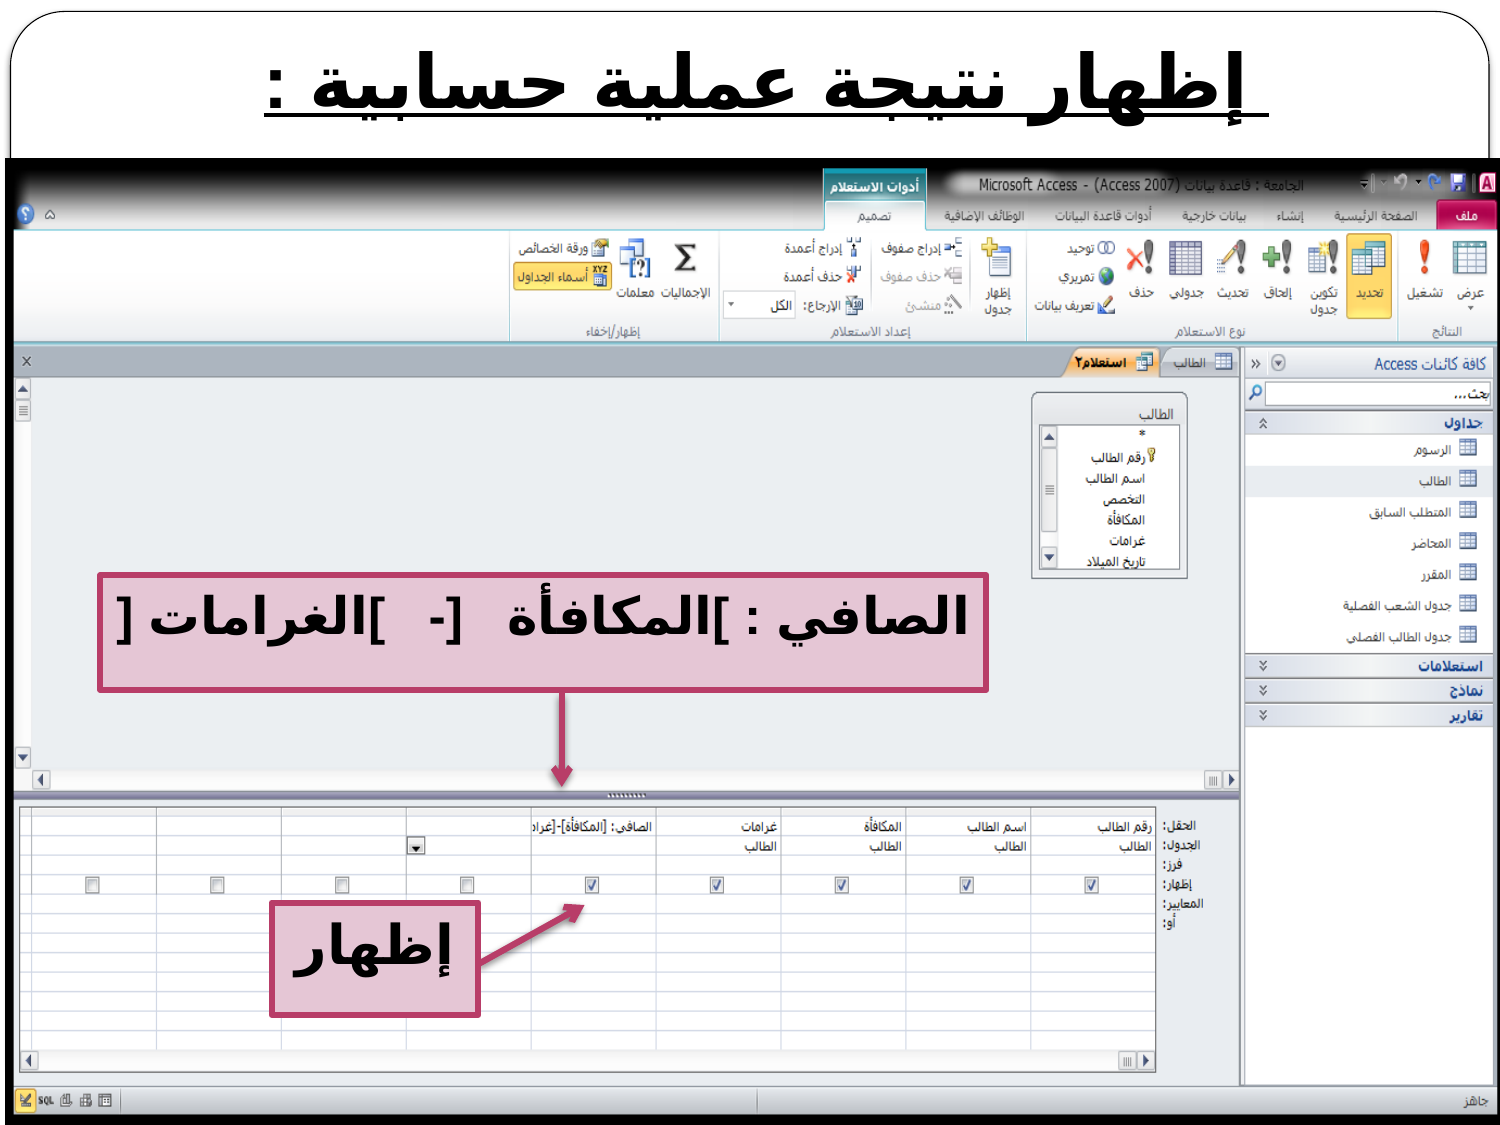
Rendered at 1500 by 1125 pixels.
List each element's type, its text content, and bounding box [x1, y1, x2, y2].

text_box إظهار نتيجة عملية حسابية : [53, 26, 1459, 149]
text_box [477, 904, 585, 965]
picture [5, 158, 1500, 1125]
